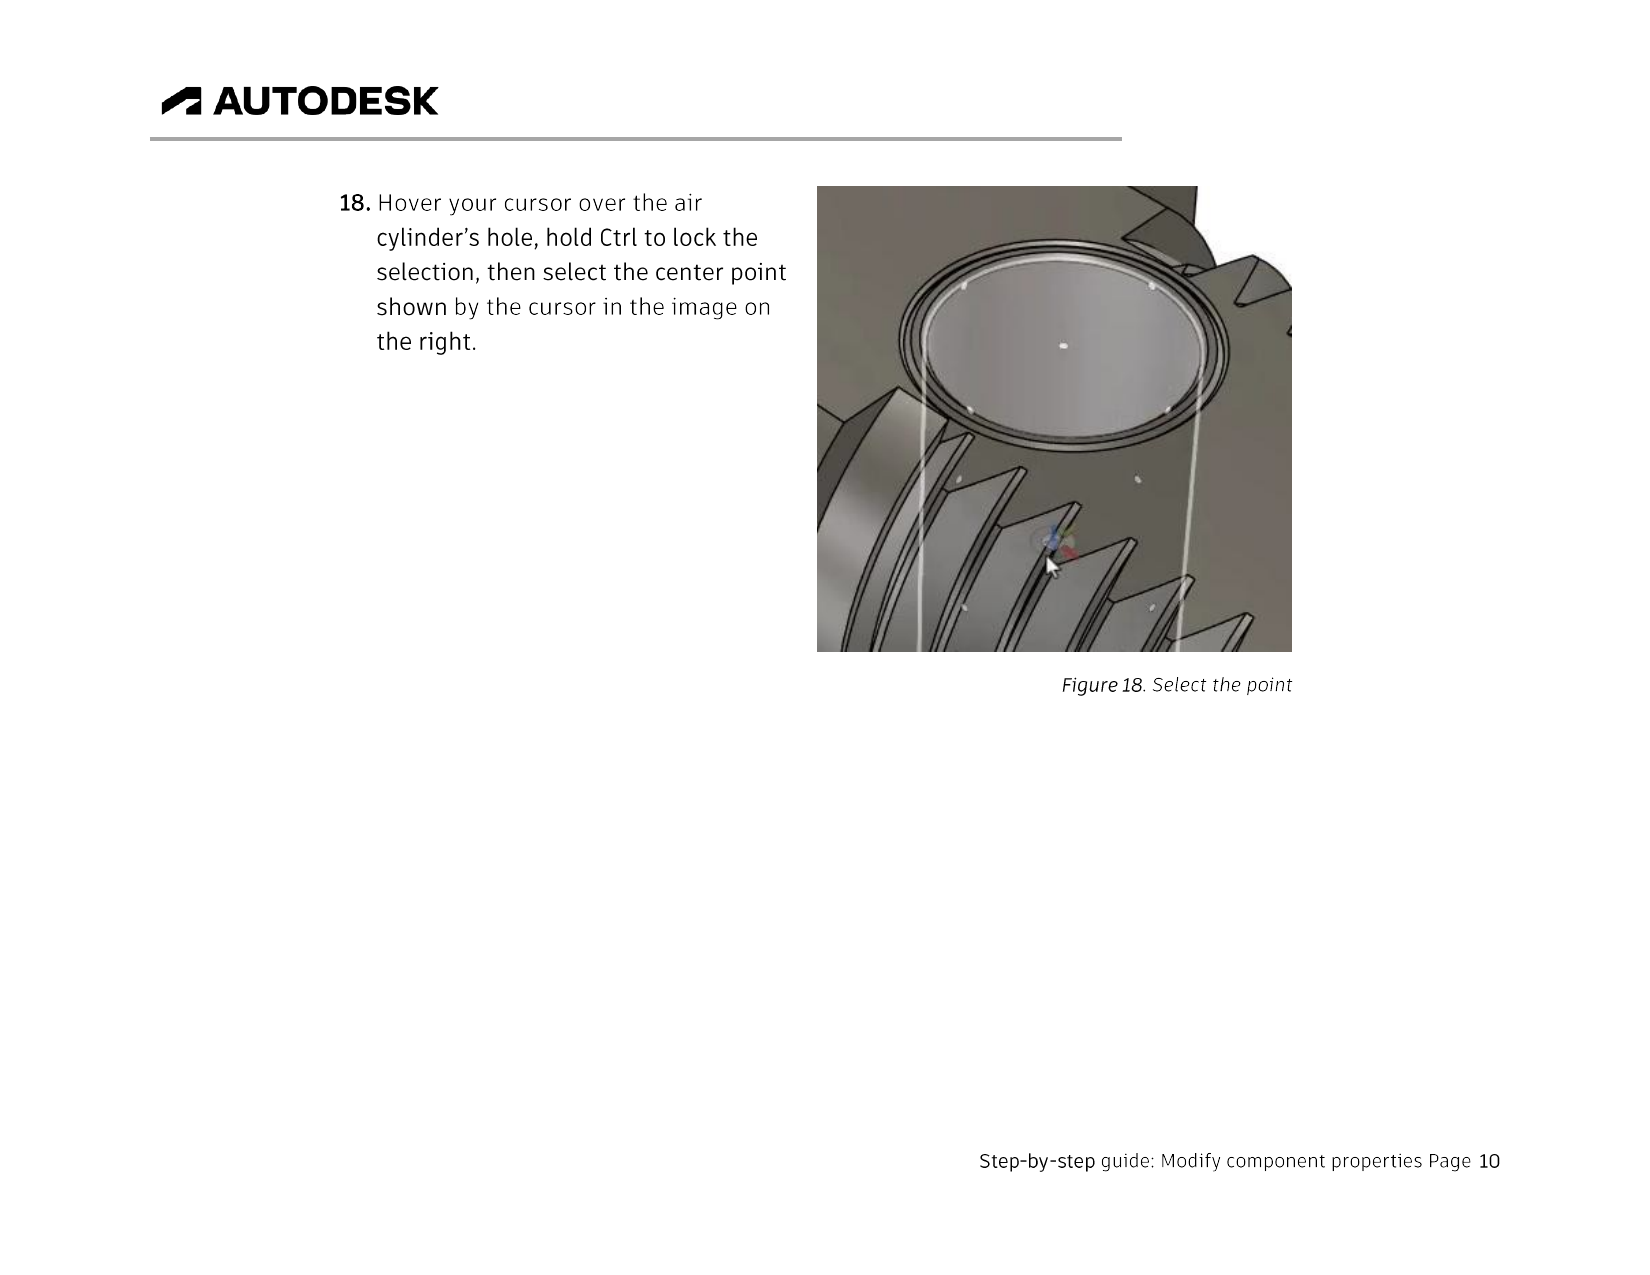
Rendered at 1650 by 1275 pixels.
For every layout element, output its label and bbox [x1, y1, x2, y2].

text_box [339, 186, 804, 358]
picture [817, 186, 1293, 652]
picture [160, 85, 439, 116]
text_box [1061, 671, 1301, 699]
picture [979, 1147, 1511, 1175]
